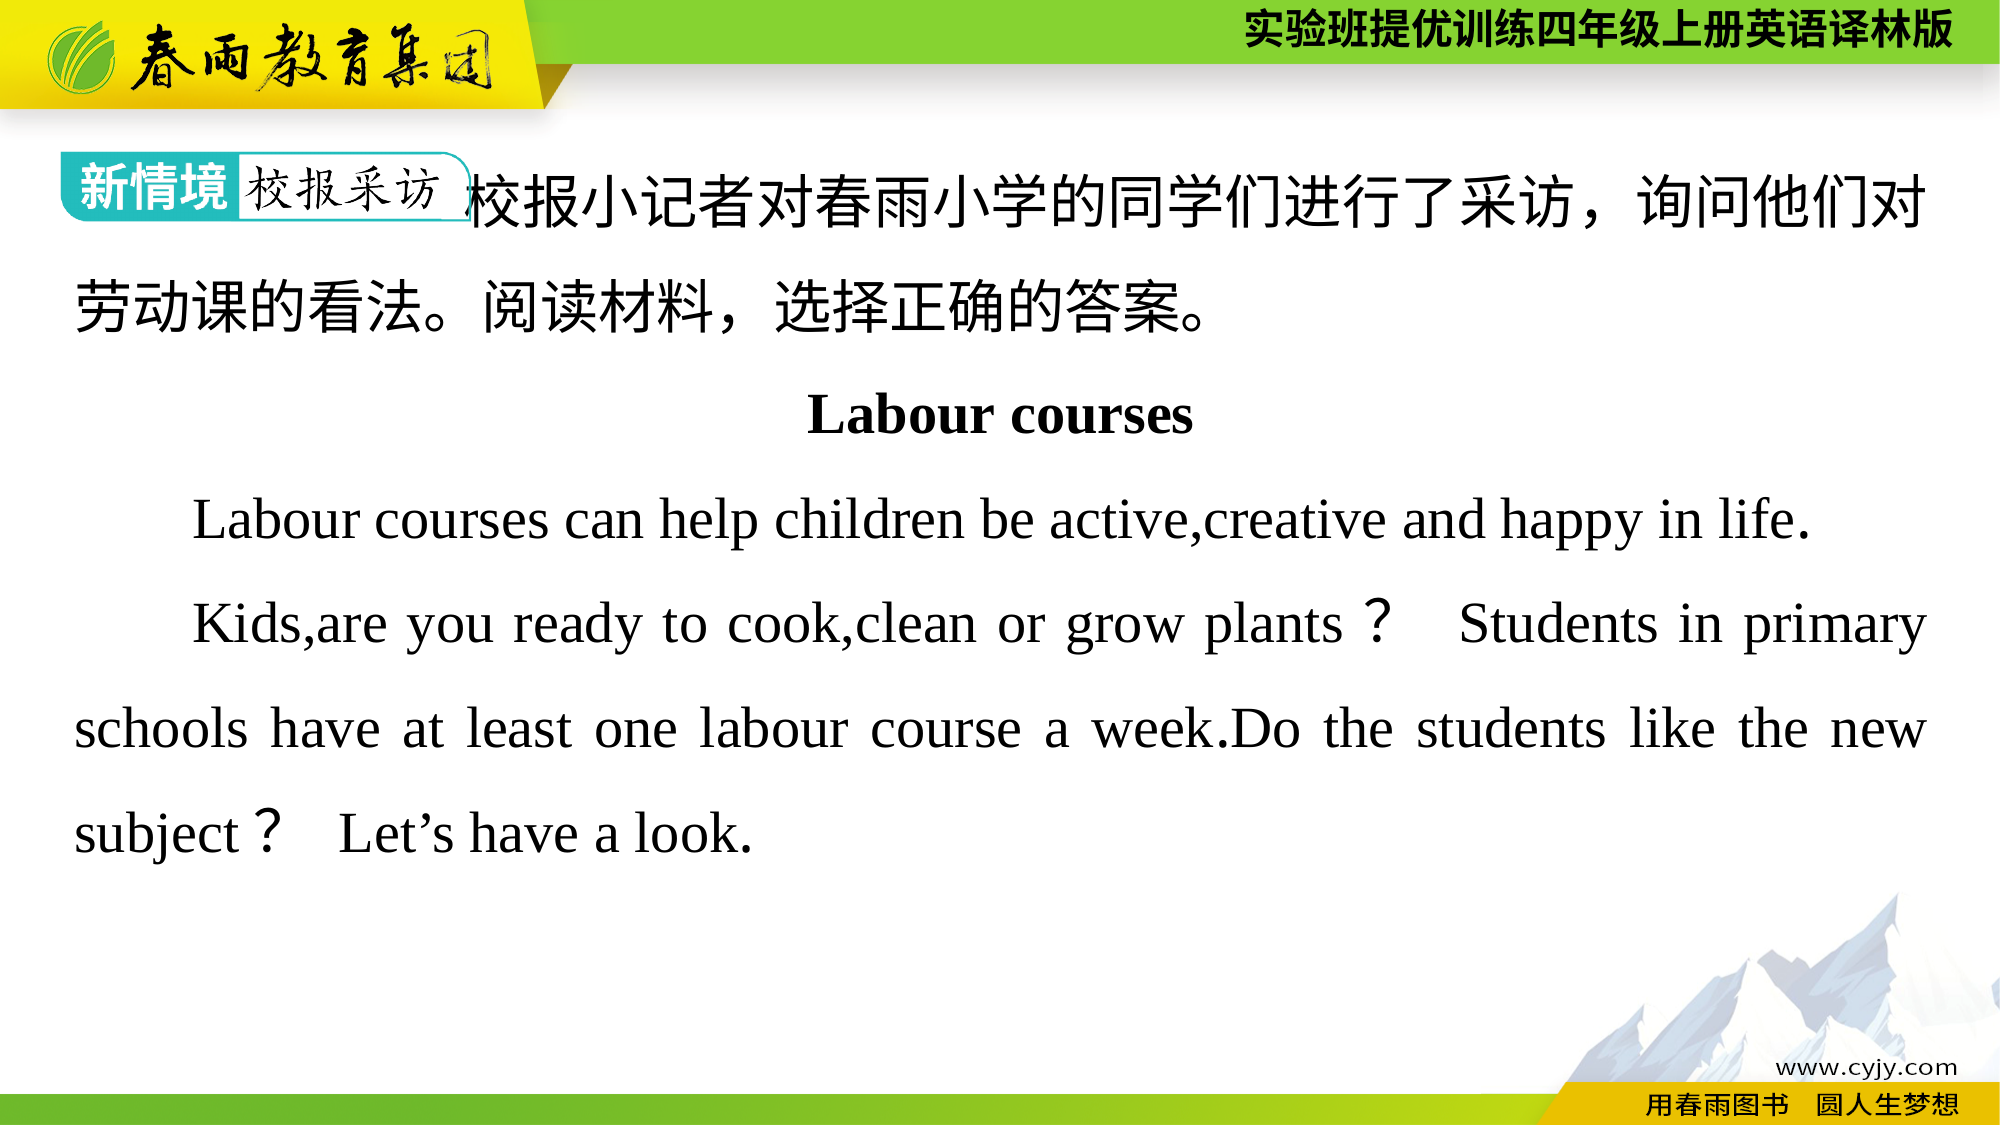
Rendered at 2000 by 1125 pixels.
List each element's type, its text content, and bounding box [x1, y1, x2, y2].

picture [0, 0, 2000, 1125]
list 校报小记者对春雨小学的同学们进行了采访，询问他们对劳动课的看法。阅读材料，选择正确的答案。 Labour courses Labour courses can help children be active,creative and happy in life. Kids,are you ready to cook,clean or grow plants？ Students in primary schools have at least one labour course a week.Do the students like the new subject？ Let’s have a look. [59, 122, 1944, 880]
